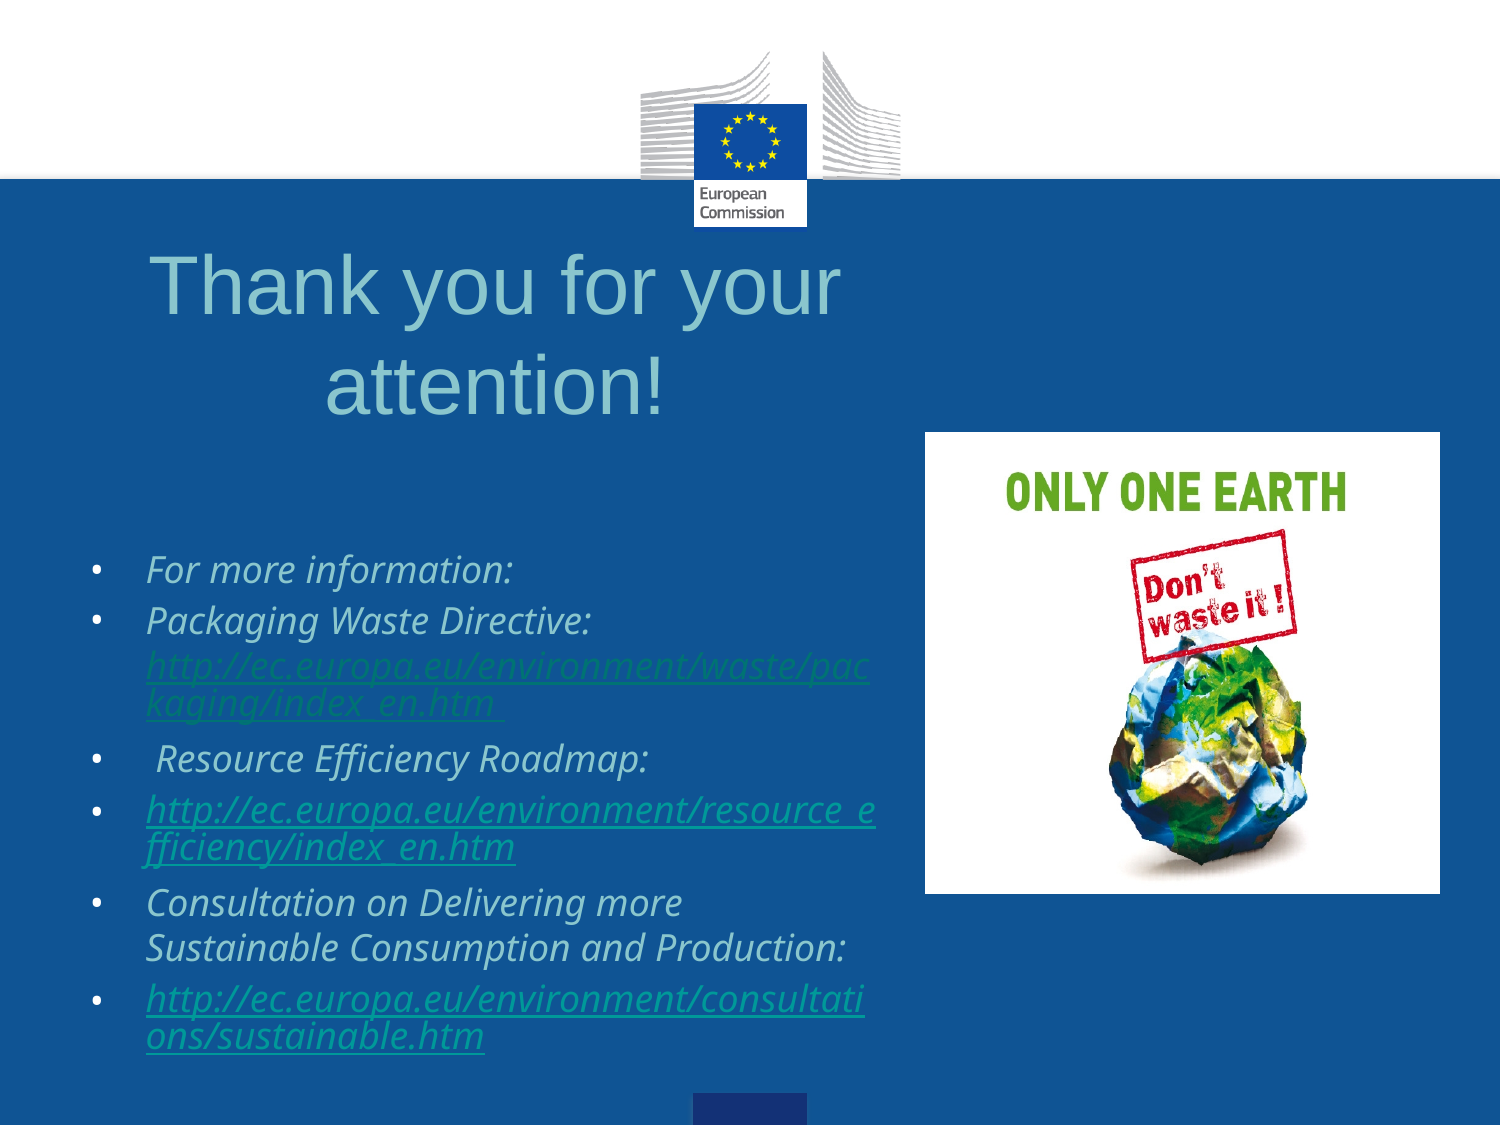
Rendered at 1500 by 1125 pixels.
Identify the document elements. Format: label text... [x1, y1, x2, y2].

text_box For more information: Packaging Waste Directive: http://ec.europa.eu/environment/waste/packaging/index_en.htm Resource Efficiency Roadmap: http://ec.europa.eu/environment/resource_efficiency/index_en.htm Consultation on Delivering more Sustainable Consumption and Production: http://ec.europa.eu/environment/consultations/sustainable.htm [74, 538, 892, 1012]
title Thank you for your attention! [64, 269, 928, 492]
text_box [925, 432, 1440, 894]
